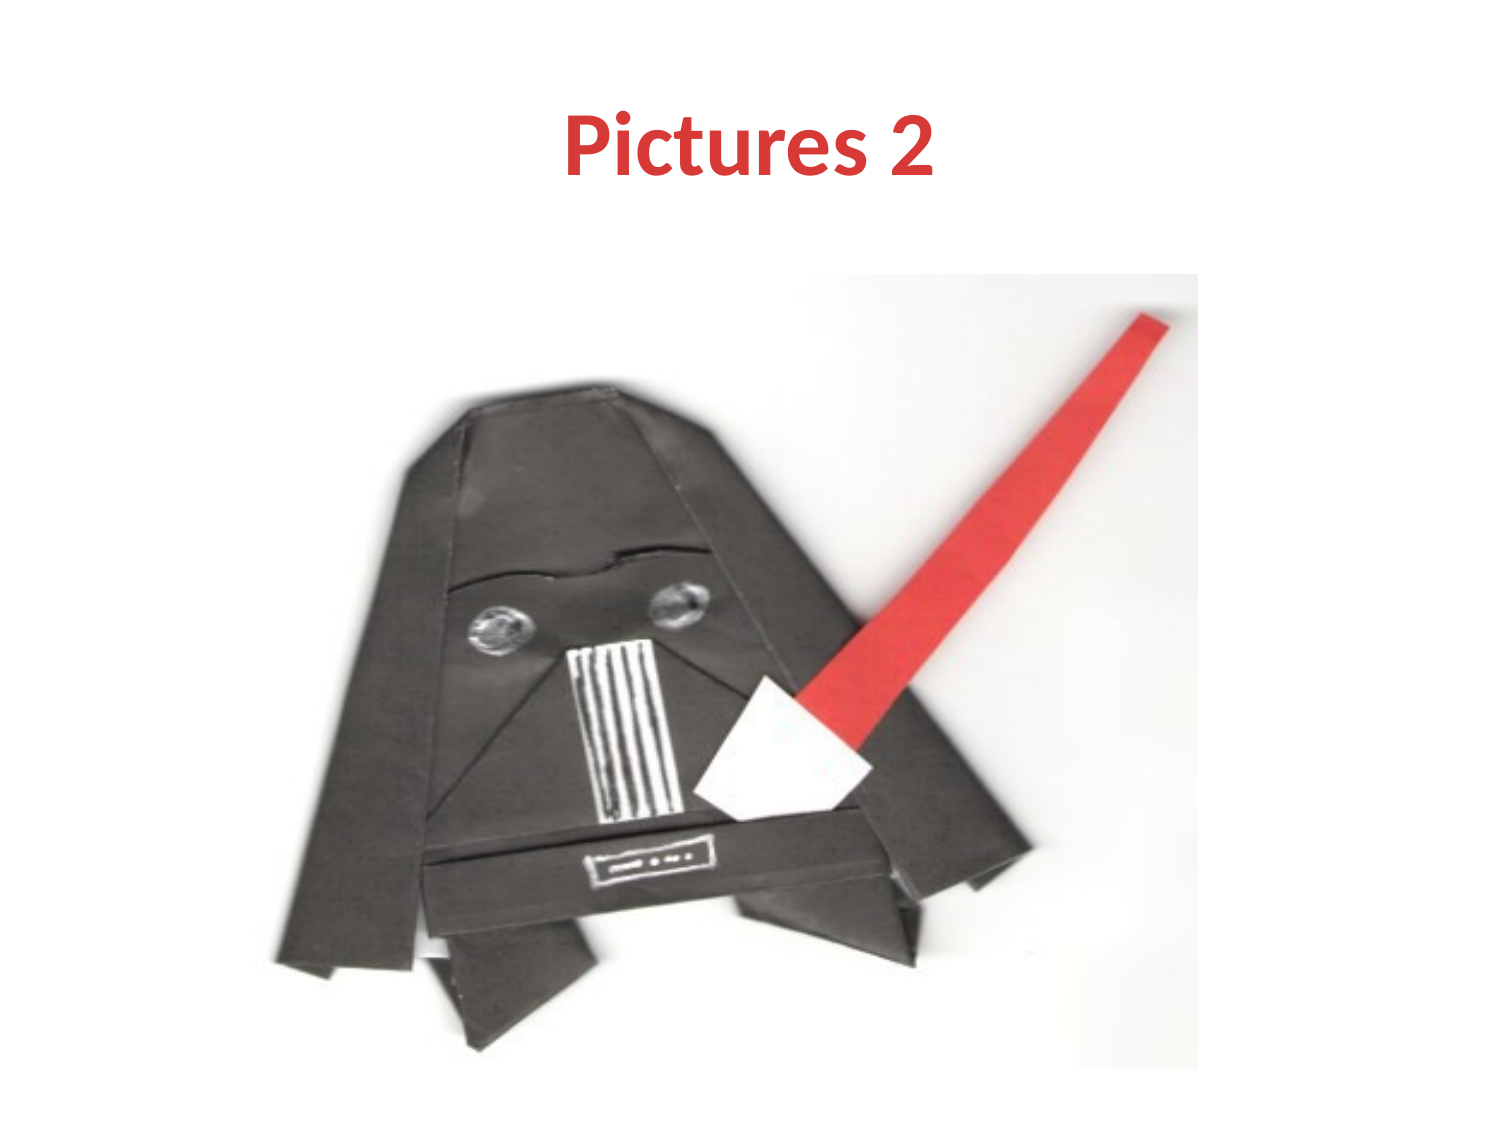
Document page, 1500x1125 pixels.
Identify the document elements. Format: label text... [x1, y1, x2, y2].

title Pictures 2 [75, 45, 1425, 233]
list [237, 274, 1198, 1069]
